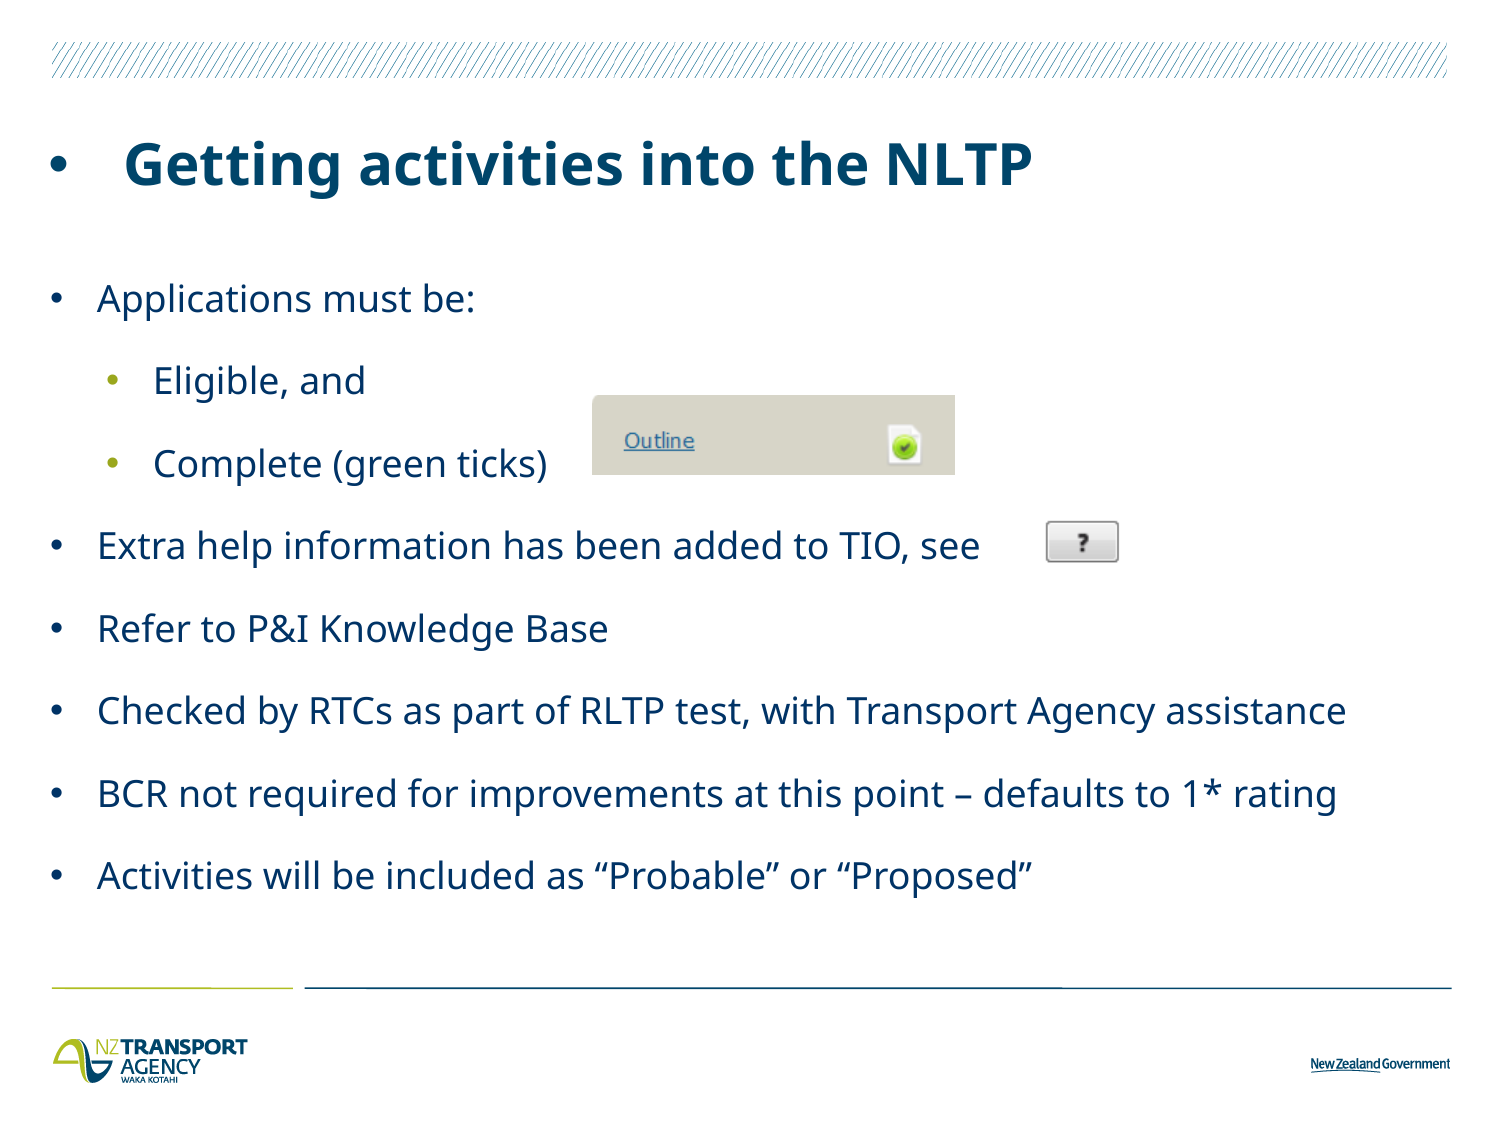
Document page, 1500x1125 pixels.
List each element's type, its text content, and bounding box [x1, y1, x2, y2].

picture [50, 42, 1447, 78]
list Applications must be: Eligible, and Complete (green ticks) Extra help information has been added to TIO, see Refer to P&I Knowledge Base Checked by RTCs as part of RLTP test, with Transport Agency assistance BCR not required for improvements at this point – defaults to 1* rating Activities will be included as “Probable” or “Proposed” [34, 267, 1450, 859]
picture [92, 1064, 108, 1073]
picture [145, 1039, 153, 1051]
title Getting activities into the NLTP [33, 101, 1450, 206]
picture [209, 1043, 216, 1051]
picture [592, 395, 955, 475]
picture [1040, 515, 1127, 569]
picture [53, 1039, 1450, 1083]
